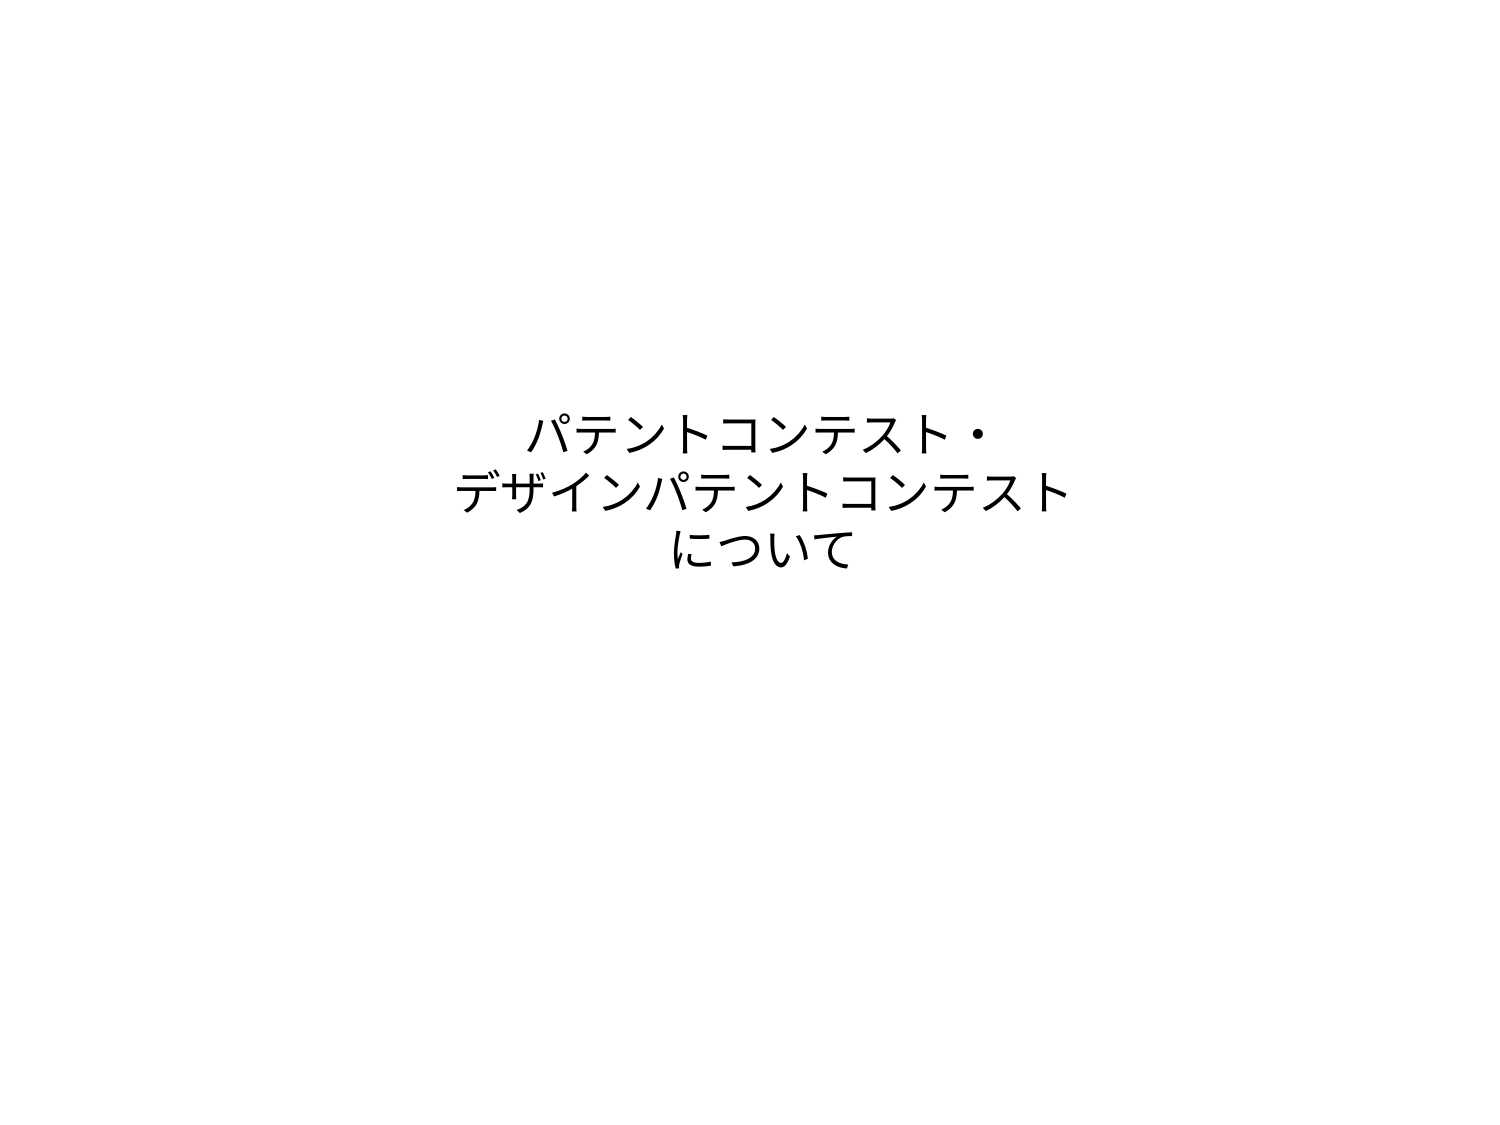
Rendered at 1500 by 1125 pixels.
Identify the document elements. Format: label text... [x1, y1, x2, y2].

title パテントコンテスト・ デザインパテントコンテスト について [88, 397, 1439, 585]
